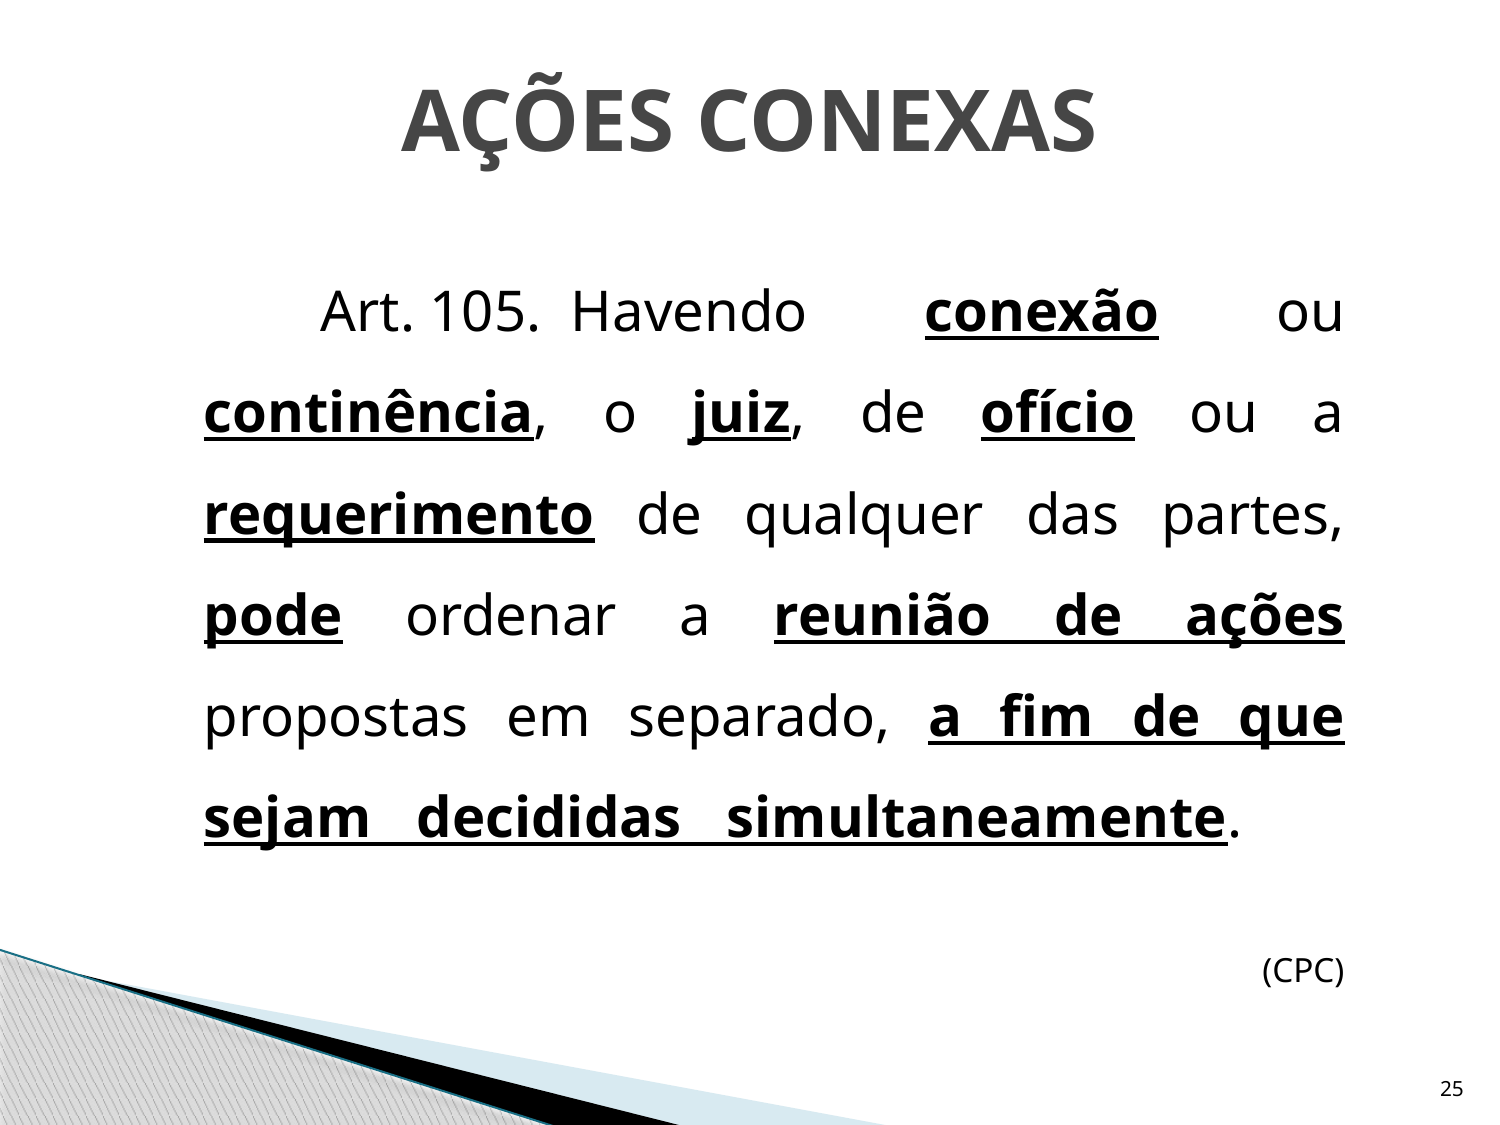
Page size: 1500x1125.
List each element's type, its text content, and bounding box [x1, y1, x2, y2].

slide_number 25 [1418, 1051, 1479, 1112]
title AÇÕES CONEXAS [75, 0, 1425, 235]
list Art. 105. Havendo conexão ou continência, o juiz, de ofício ou a requerimento de qualquer das partes, pode ordenar a reunião de ações propostas em separado, a fim de que sejam decididas simultaneamente. (CPC) [128, 235, 1360, 1079]
